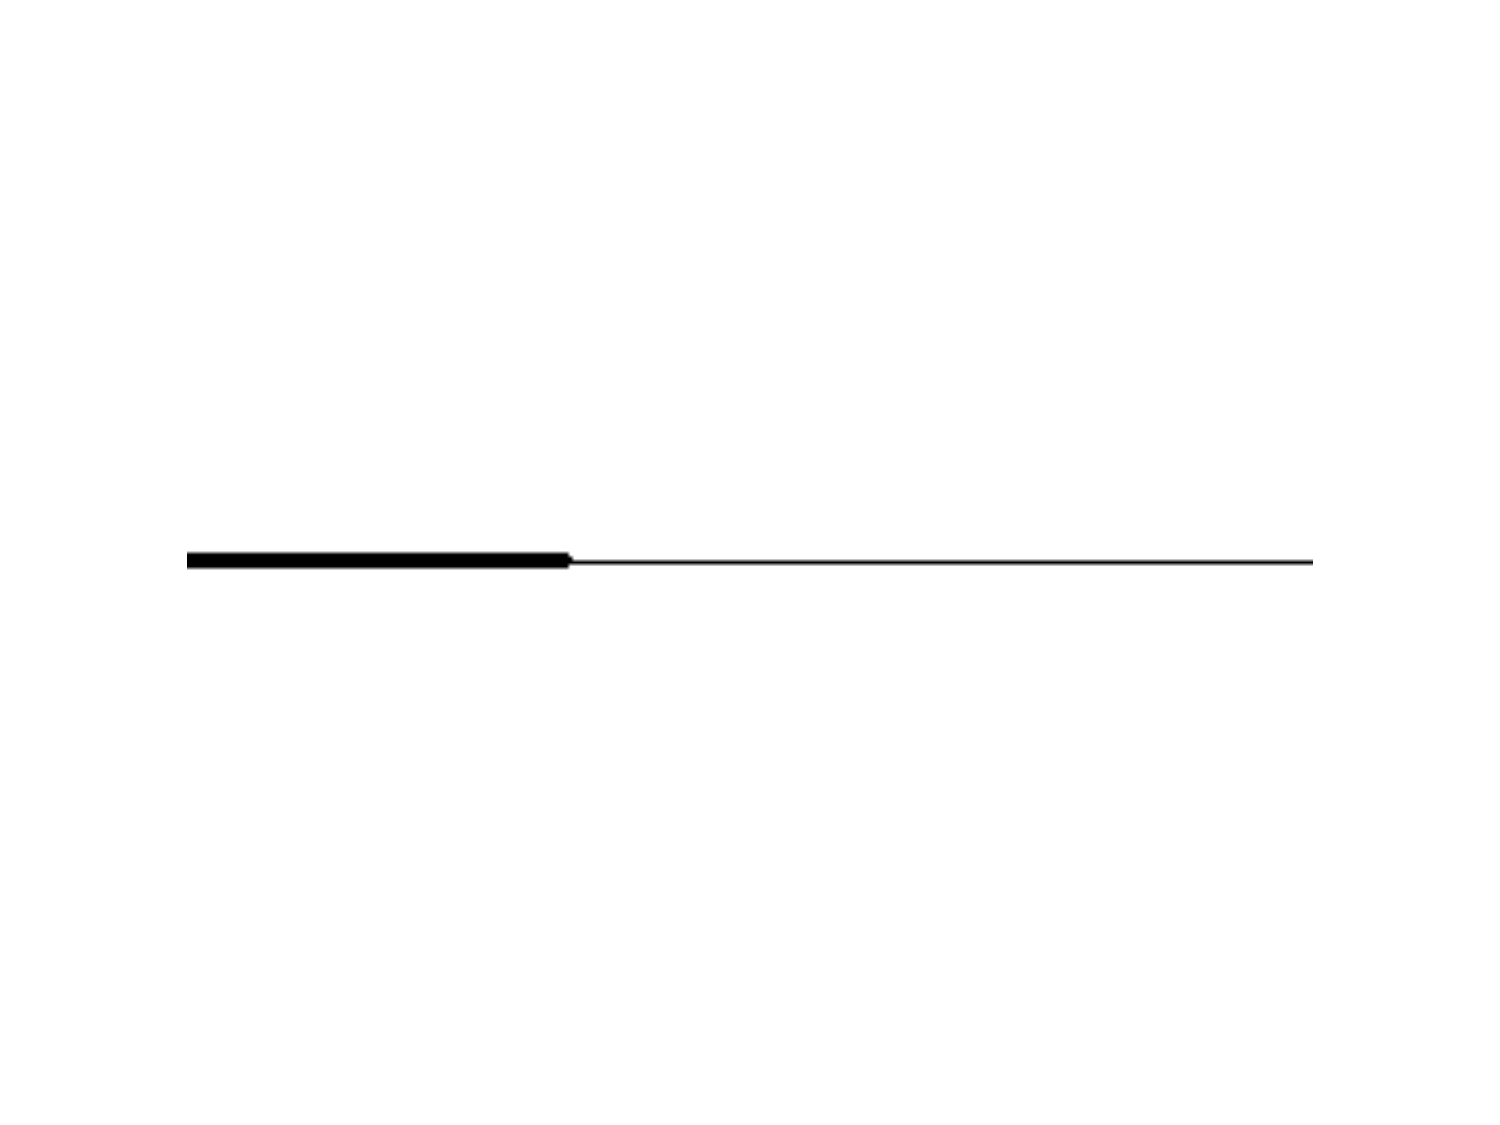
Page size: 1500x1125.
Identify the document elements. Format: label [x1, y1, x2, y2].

picture [187, 0, 1313, 1125]
